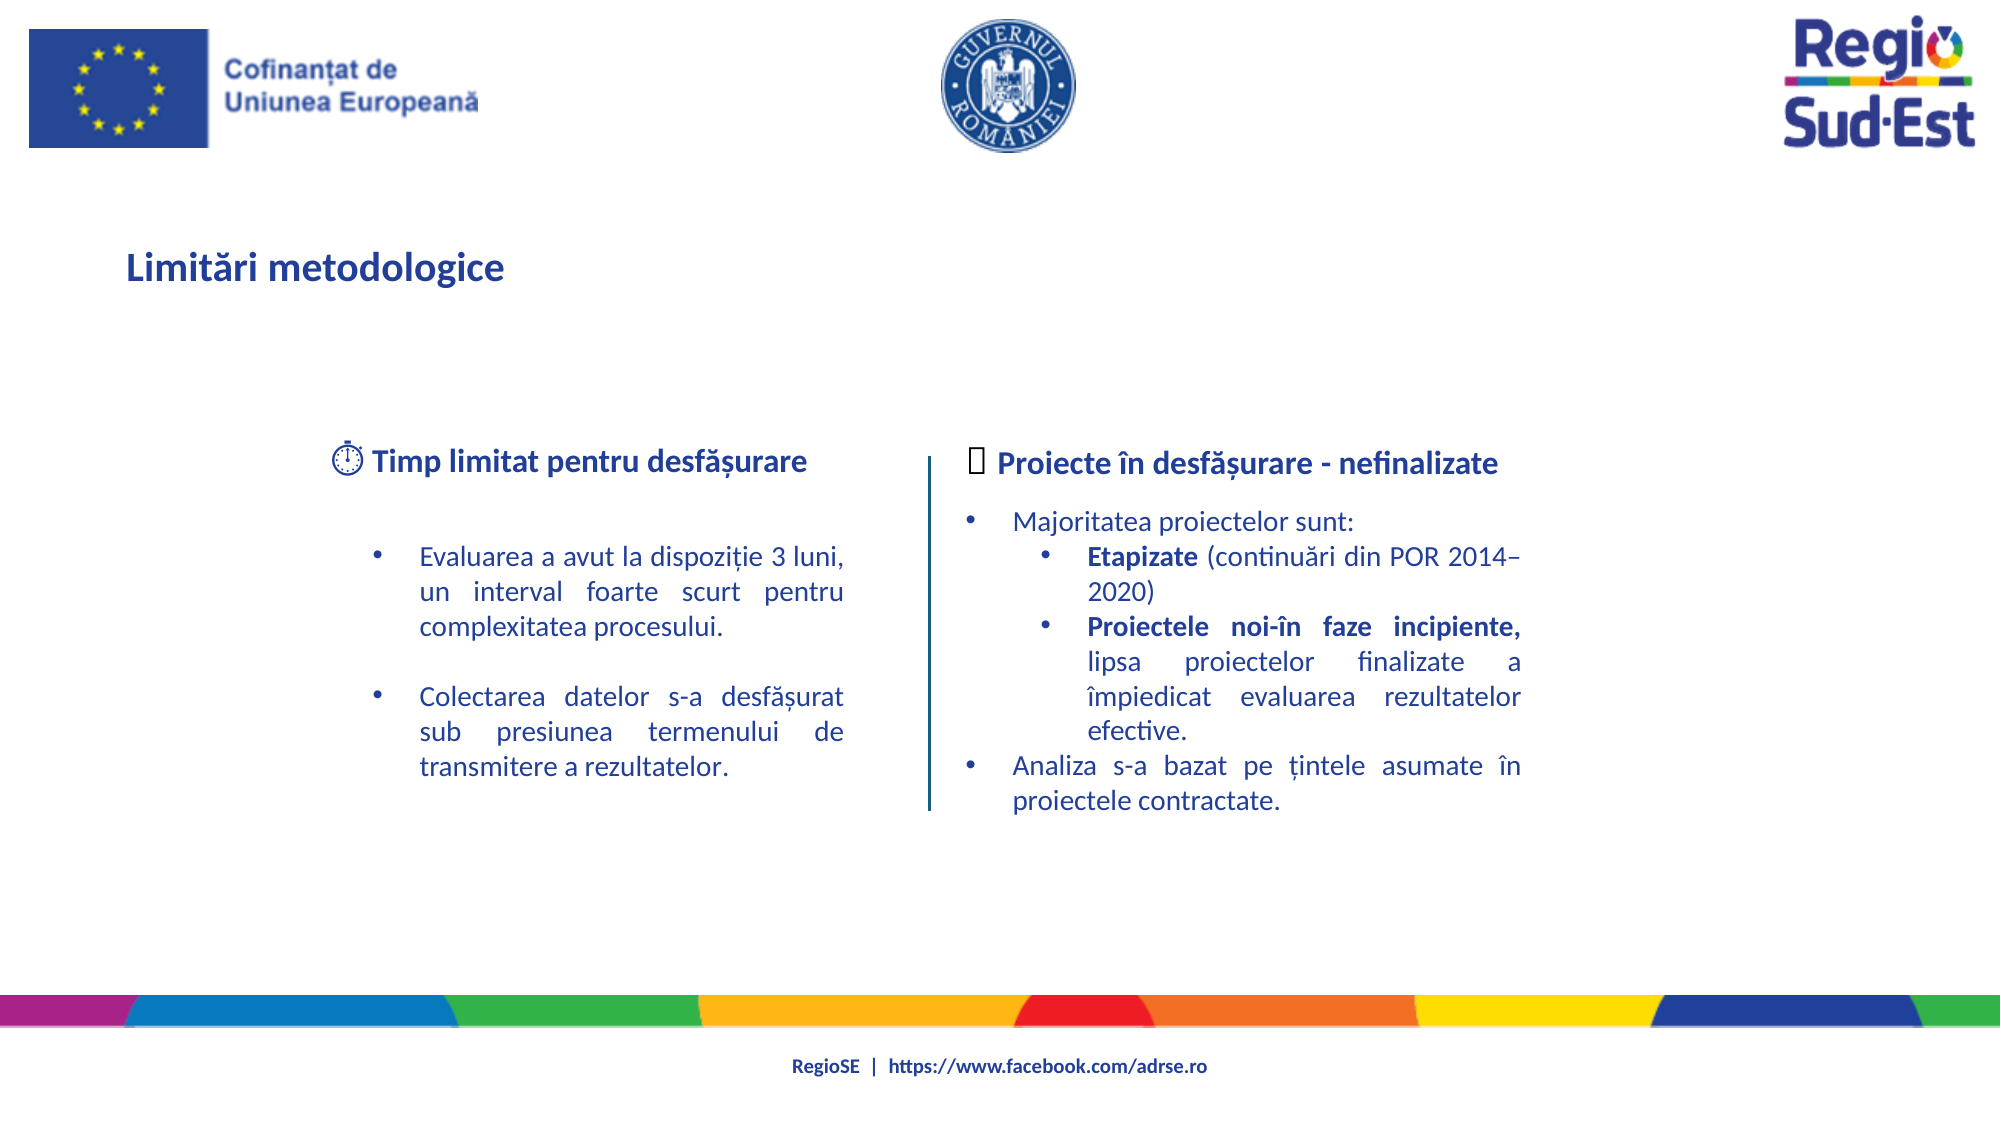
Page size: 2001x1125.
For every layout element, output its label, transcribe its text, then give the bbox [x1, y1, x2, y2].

text_box ⏱️ Timp limitat pentru desfășurare [316, 432, 860, 487]
text_box Limitări metodologice [111, 232, 1211, 297]
picture [0, 995, 2000, 1029]
text_box Evaluarea a avut la dispoziție 3 luni, un interval foarte scurt pentru complexitatea procesului. Colectarea datelor s-a desfășurat sub presiunea termenului de transmitere a rezultatelor. [357, 529, 860, 790]
picture [28, 28, 478, 148]
text_box Majoritatea proiectelor sunt: Etapizate (continuări din POR 2014–2020) Proiectele noi-în faze incipiente, lipsa proiectelor finalizate a împiedicat evaluarea rezultatelor efective. Analiza s-a bazat pe țintele asumate în proiectele contractate. [950, 494, 1537, 824]
text_box 🧱 Proiecte în desfășurare - nefinalizate [950, 429, 1951, 490]
picture [1759, 0, 2000, 220]
picture [941, 19, 1076, 153]
text_box RegioSE | https://www.facebook.com/adrse.ro [776, 1029, 1223, 1085]
